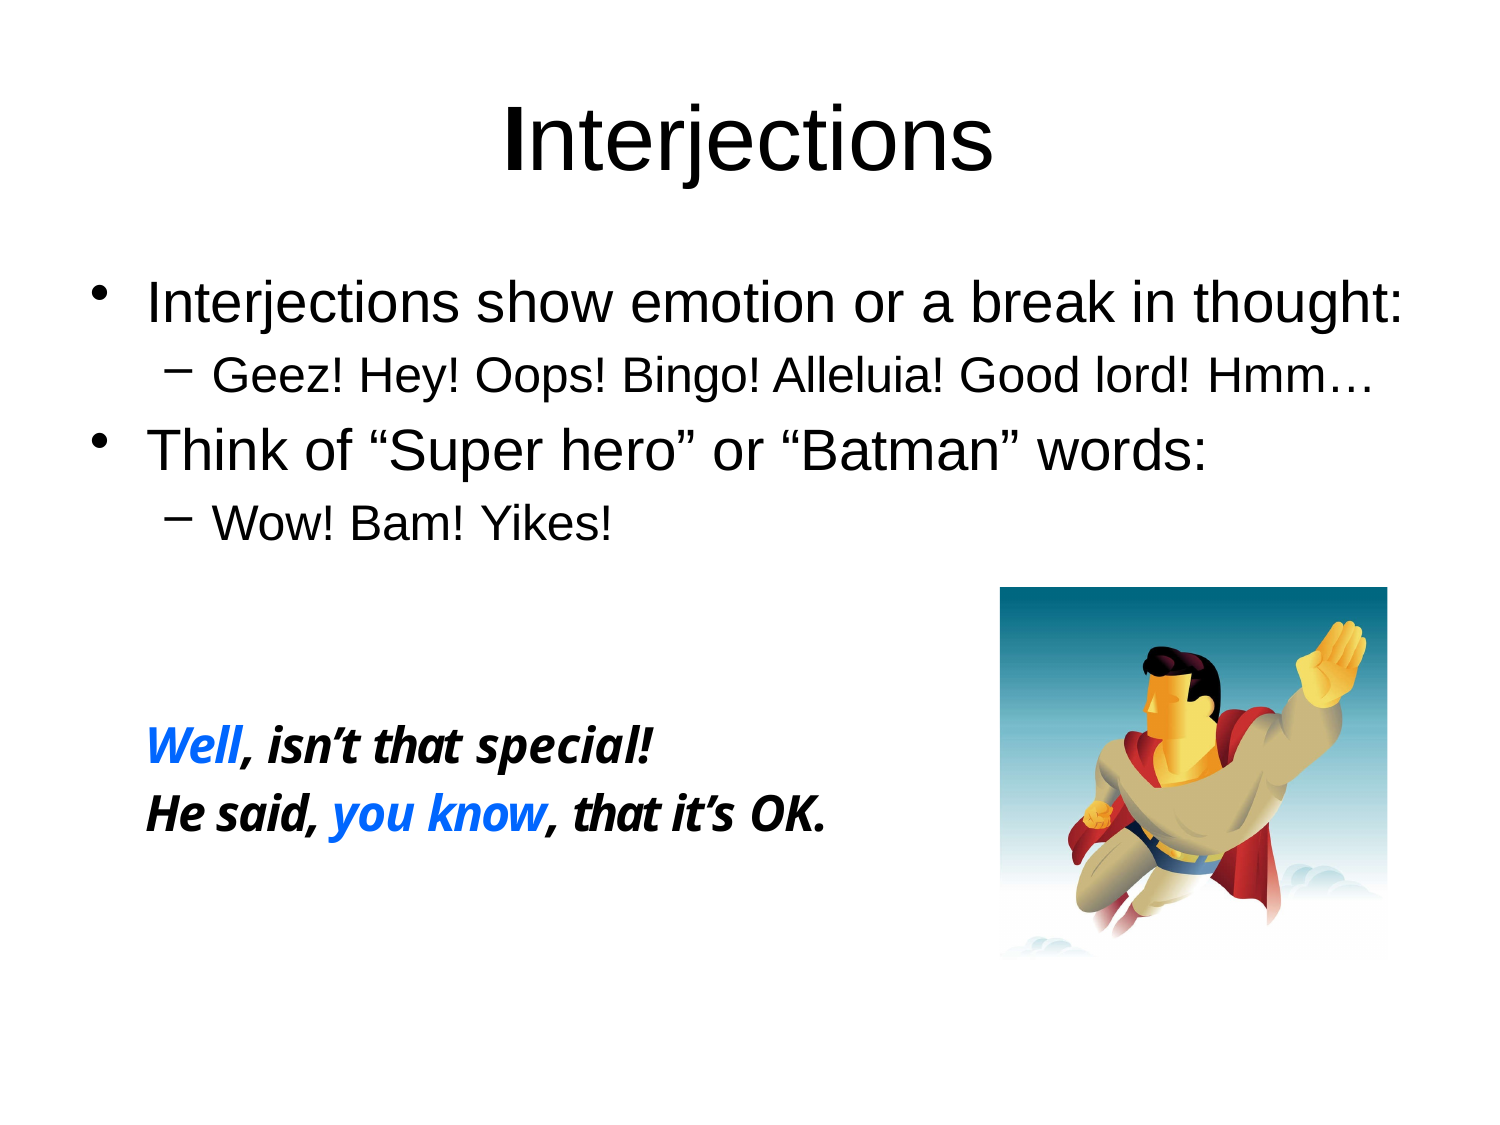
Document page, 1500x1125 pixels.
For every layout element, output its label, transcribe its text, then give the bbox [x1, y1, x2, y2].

title Interjections [500, 76, 1000, 252]
text_box Interjections show emotion or a break in thought: Geez! Hey! Oops! Bingo! Alleluia! Good lord! Hmm… Think of “Super hero” or “Batman” words: Wow! Bam! Yikes! Well, isn’t that special! He said, you know, that it’s OK. [87, 252, 1409, 842]
text_box [999, 587, 1388, 960]
